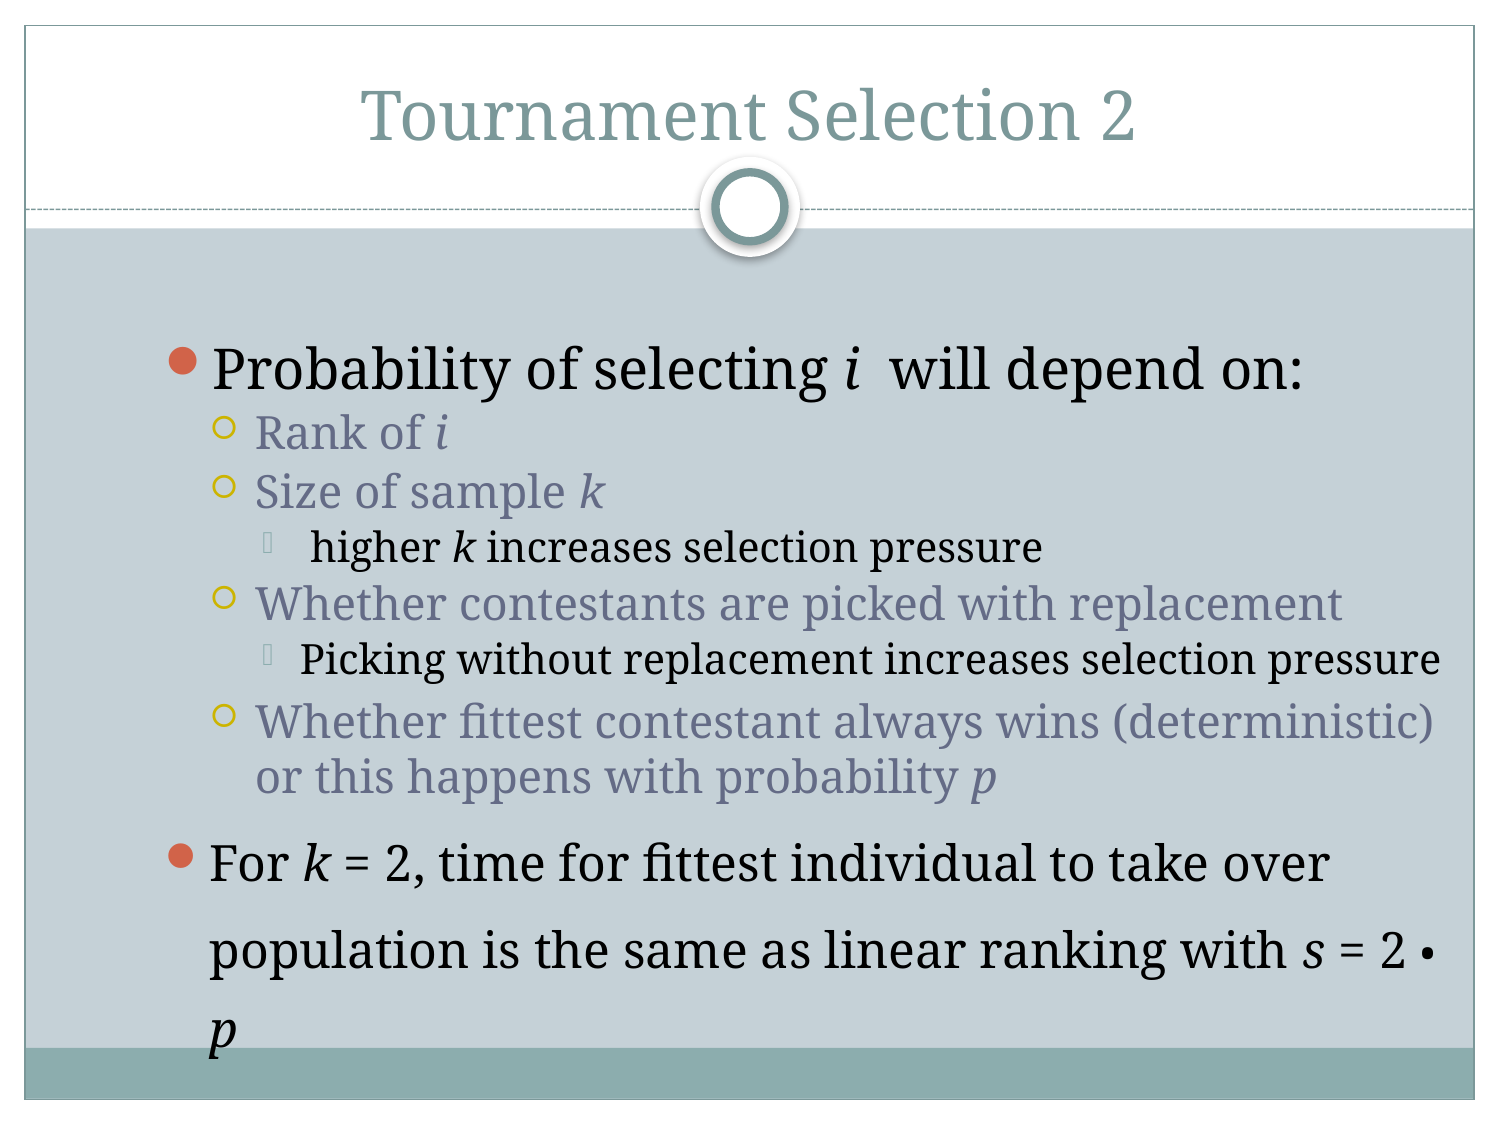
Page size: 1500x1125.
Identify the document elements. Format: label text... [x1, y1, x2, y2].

title Tournament Selection 2 [49, 37, 1450, 162]
list Probability of selecting i will depend on: Rank of i Size of sample k higher k increases selection pressure Whether contestants are picked with replacement Picking without replacement increases selection pressure Whether fittest contestant always wins (deterministic) or this happens with probability p For k = 2, time for fittest individual to take over population is the same as linear ranking with s = 2 • p [150, 312, 1463, 1096]
